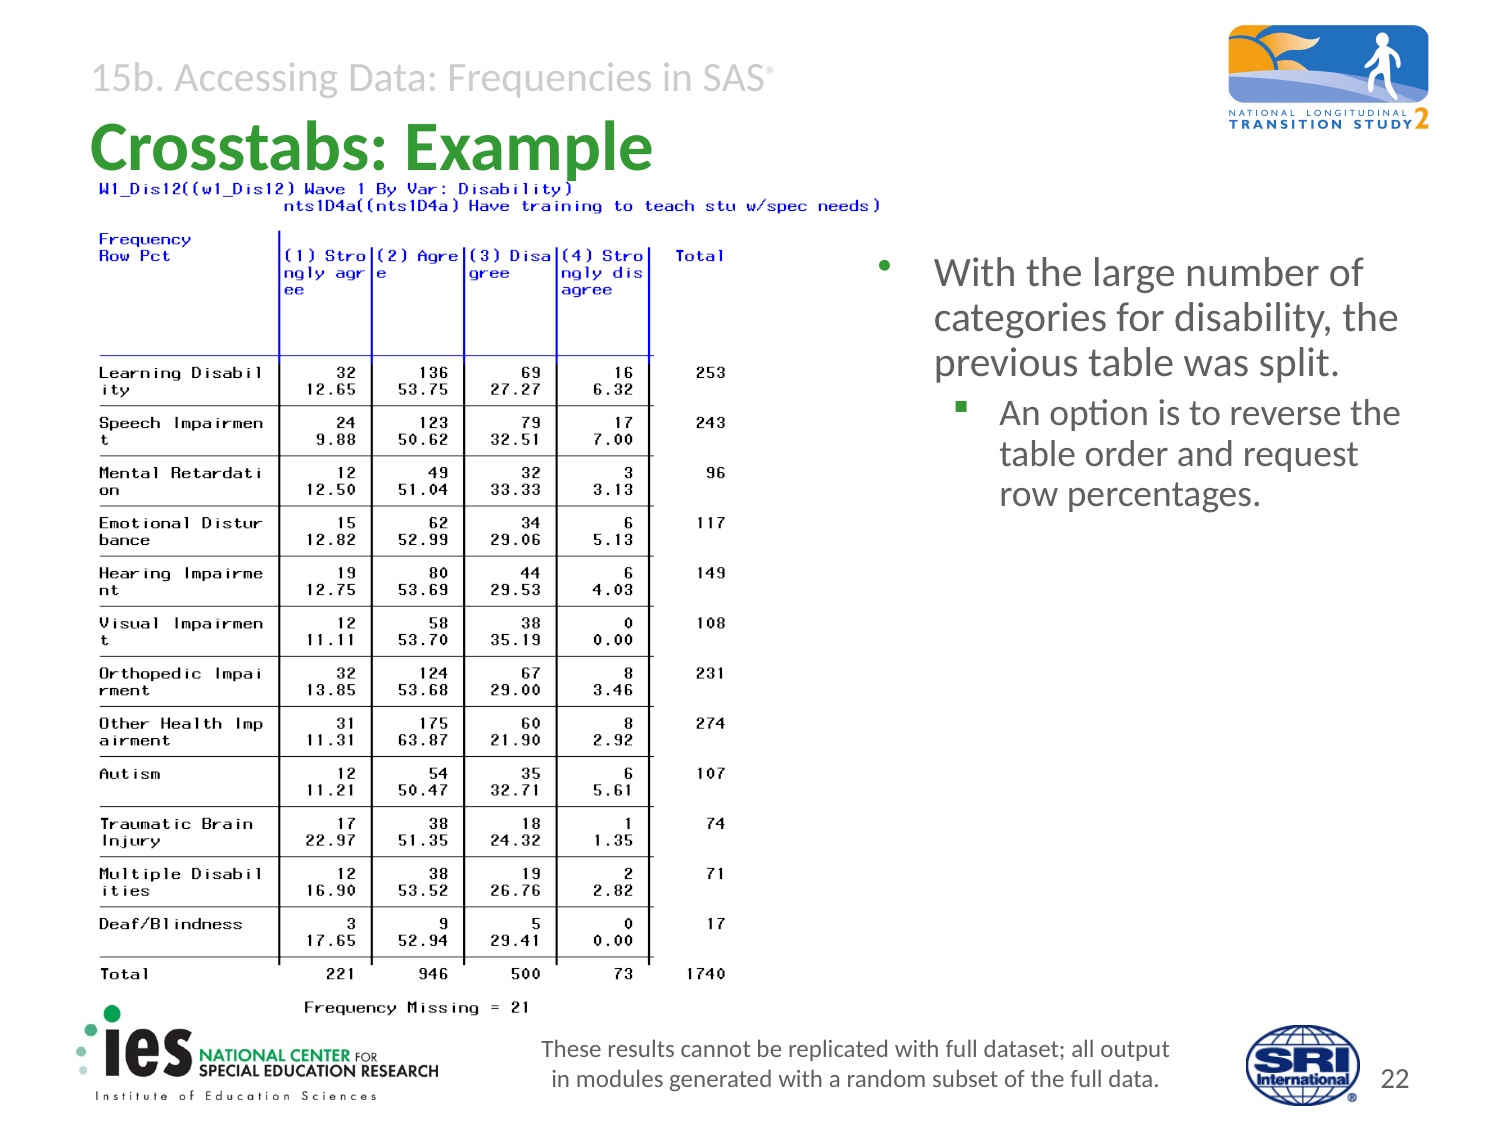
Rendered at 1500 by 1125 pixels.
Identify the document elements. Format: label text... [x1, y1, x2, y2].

picture [76, 174, 888, 1100]
picture [1246, 1025, 1360, 1106]
footer These results cannot be replicated with full dataset; all output in modules generated with a random subset of the full data. [437, 1024, 1276, 1104]
slide_number 21 [1321, 1051, 1426, 1125]
title Crosstabs: Example [74, 74, 1426, 210]
list With the large number of categories for disability, the previous table was split. An option is to reverse the table order and request row percentages. [891, 243, 1426, 987]
